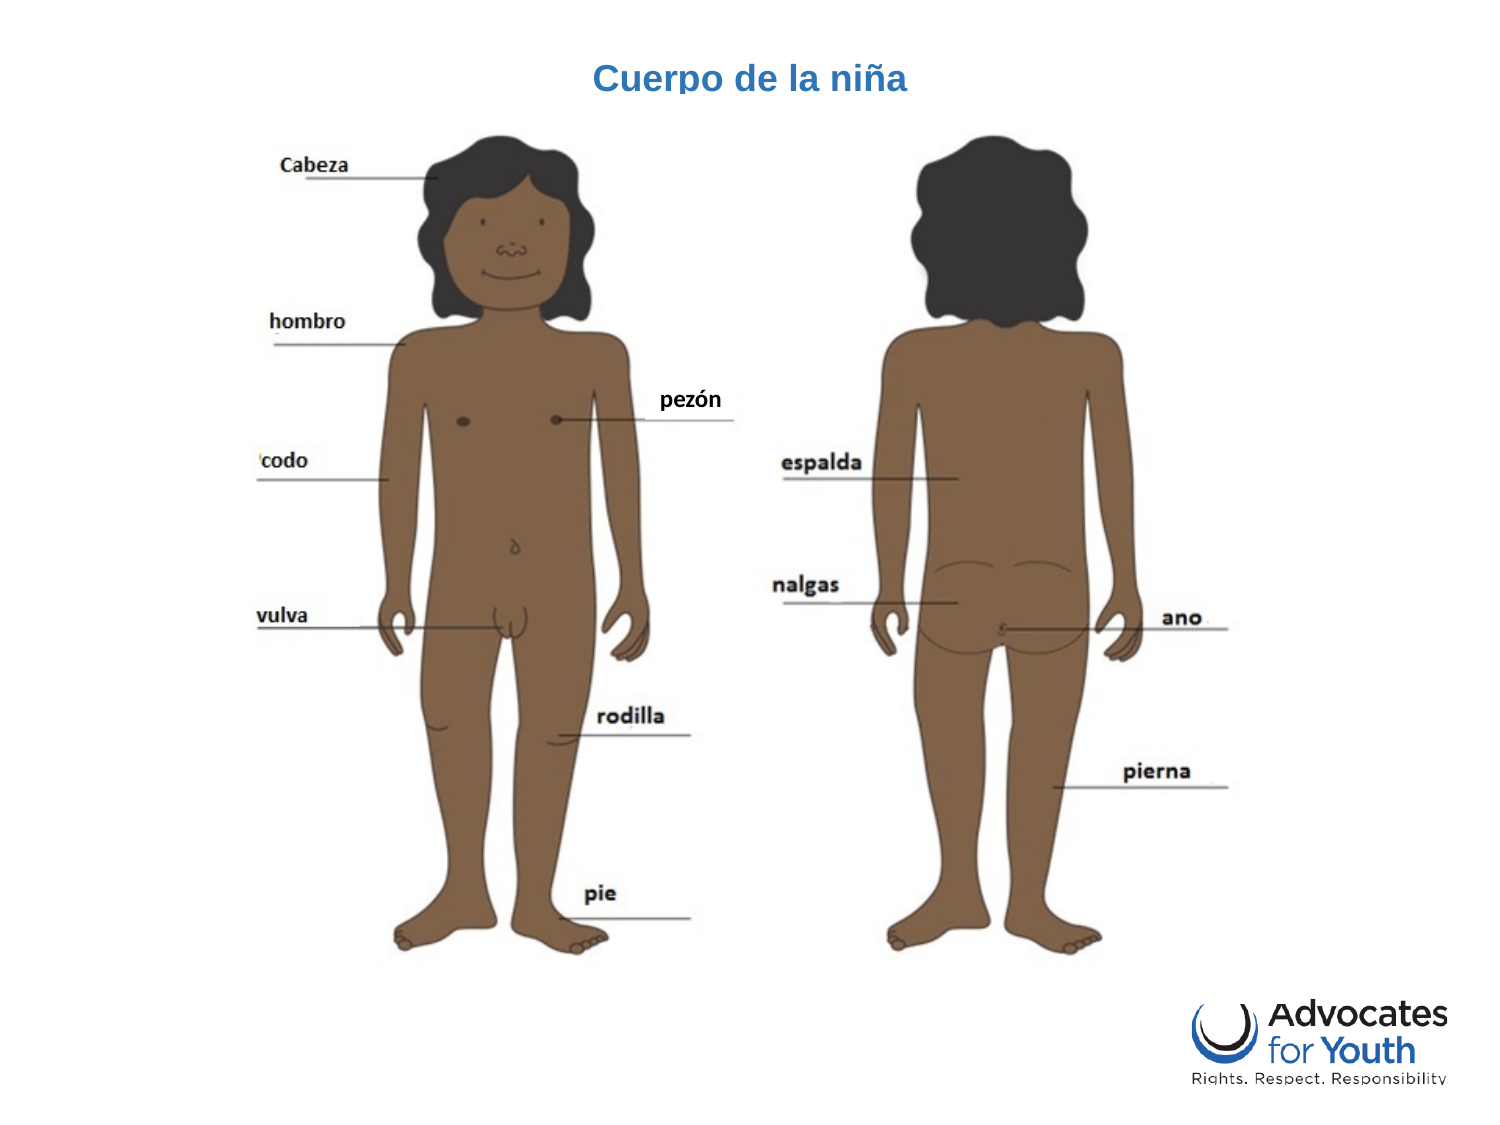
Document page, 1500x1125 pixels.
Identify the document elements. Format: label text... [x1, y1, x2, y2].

text_box Cuerpo de la niña [187, 46, 1313, 107]
picture [252, 94, 1448, 1085]
